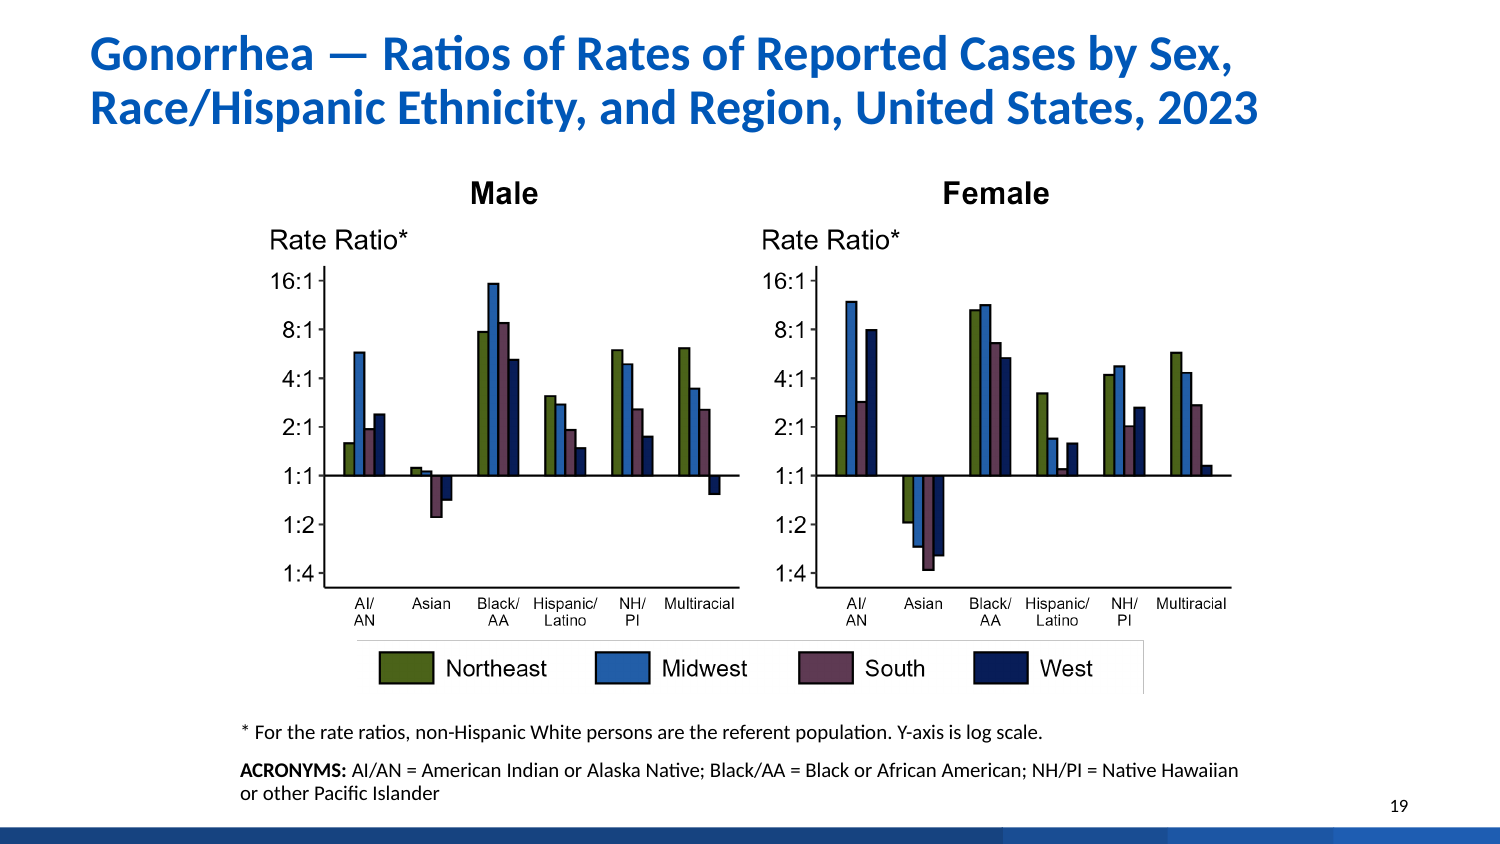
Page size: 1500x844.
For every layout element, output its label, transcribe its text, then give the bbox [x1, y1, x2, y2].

title Gonorrhea — Ratios of Rates of Reported Cases by Sex, Race/Hispanic Ethnicity, and Region, United States, 2023 [75, 19, 1425, 144]
picture [258, 166, 1242, 694]
list * For the rate ratios, non-Hispanic White persons are the referent population. Y-axis is log scale. ACRONYMS: AI/AN = American Indian or Alaska Native; Black/AA = Black or African American; NH/PI = Native Hawaiian or other Pacific Islander [225, 714, 1275, 820]
